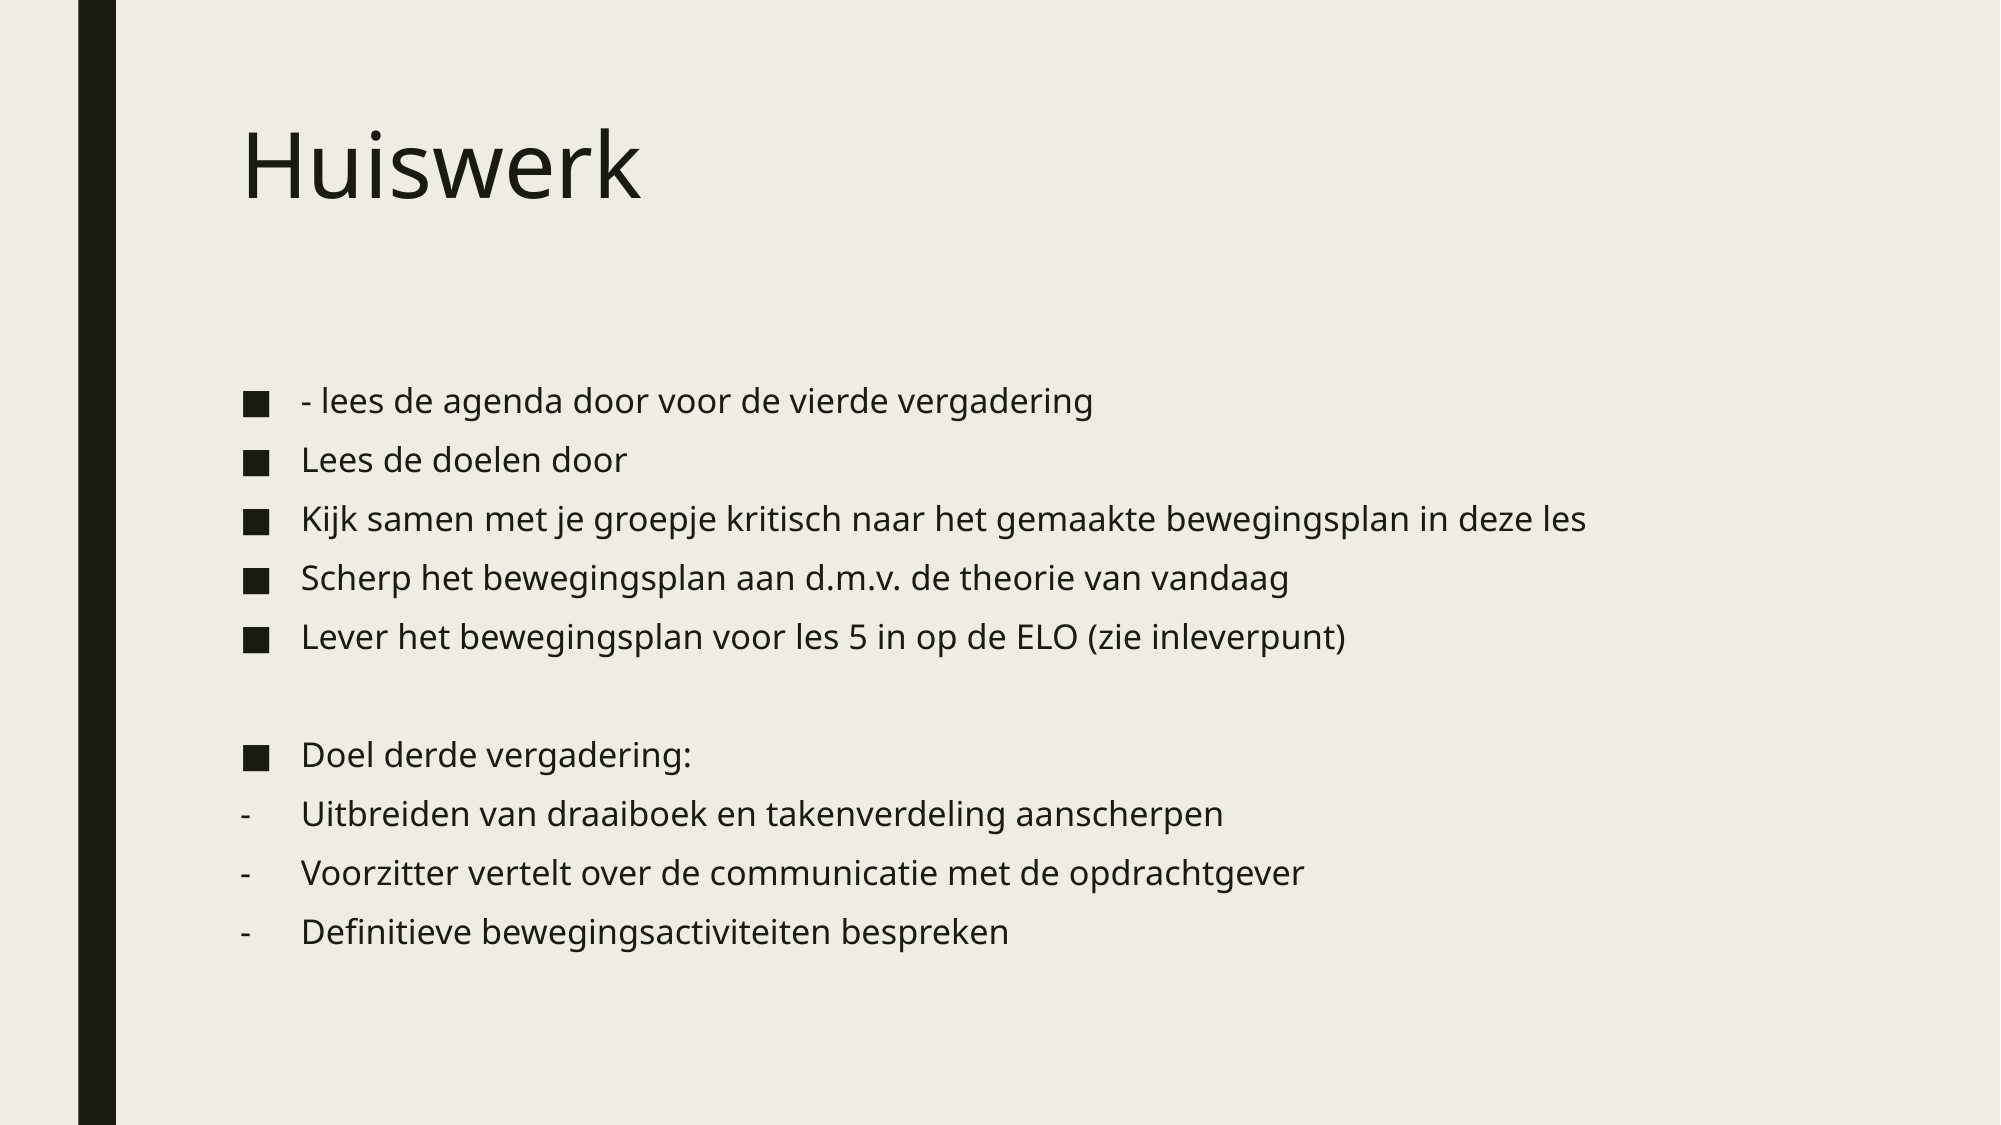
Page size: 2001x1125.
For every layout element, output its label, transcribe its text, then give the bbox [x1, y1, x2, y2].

list - lees de agenda door voor de vierde vergadering Lees de doelen door Kijk samen met je groepje kritisch naar het gemaakte bewegingsplan in deze les Scherp het bewegingsplan aan d.m.v. de theorie van vandaag Lever het bewegingsplan voor les 5 in op de ELO (zie inleverpunt) Doel derde vergadering: Uitbreiden van draaiboek en takenverdeling aanscherpen Voorzitter vertelt over de communicatie met de opdrachtgever Definitieve bewegingsactiviteiten bespreken [225, 375, 1800, 963]
title Huiswerk [225, 112, 1800, 357]
